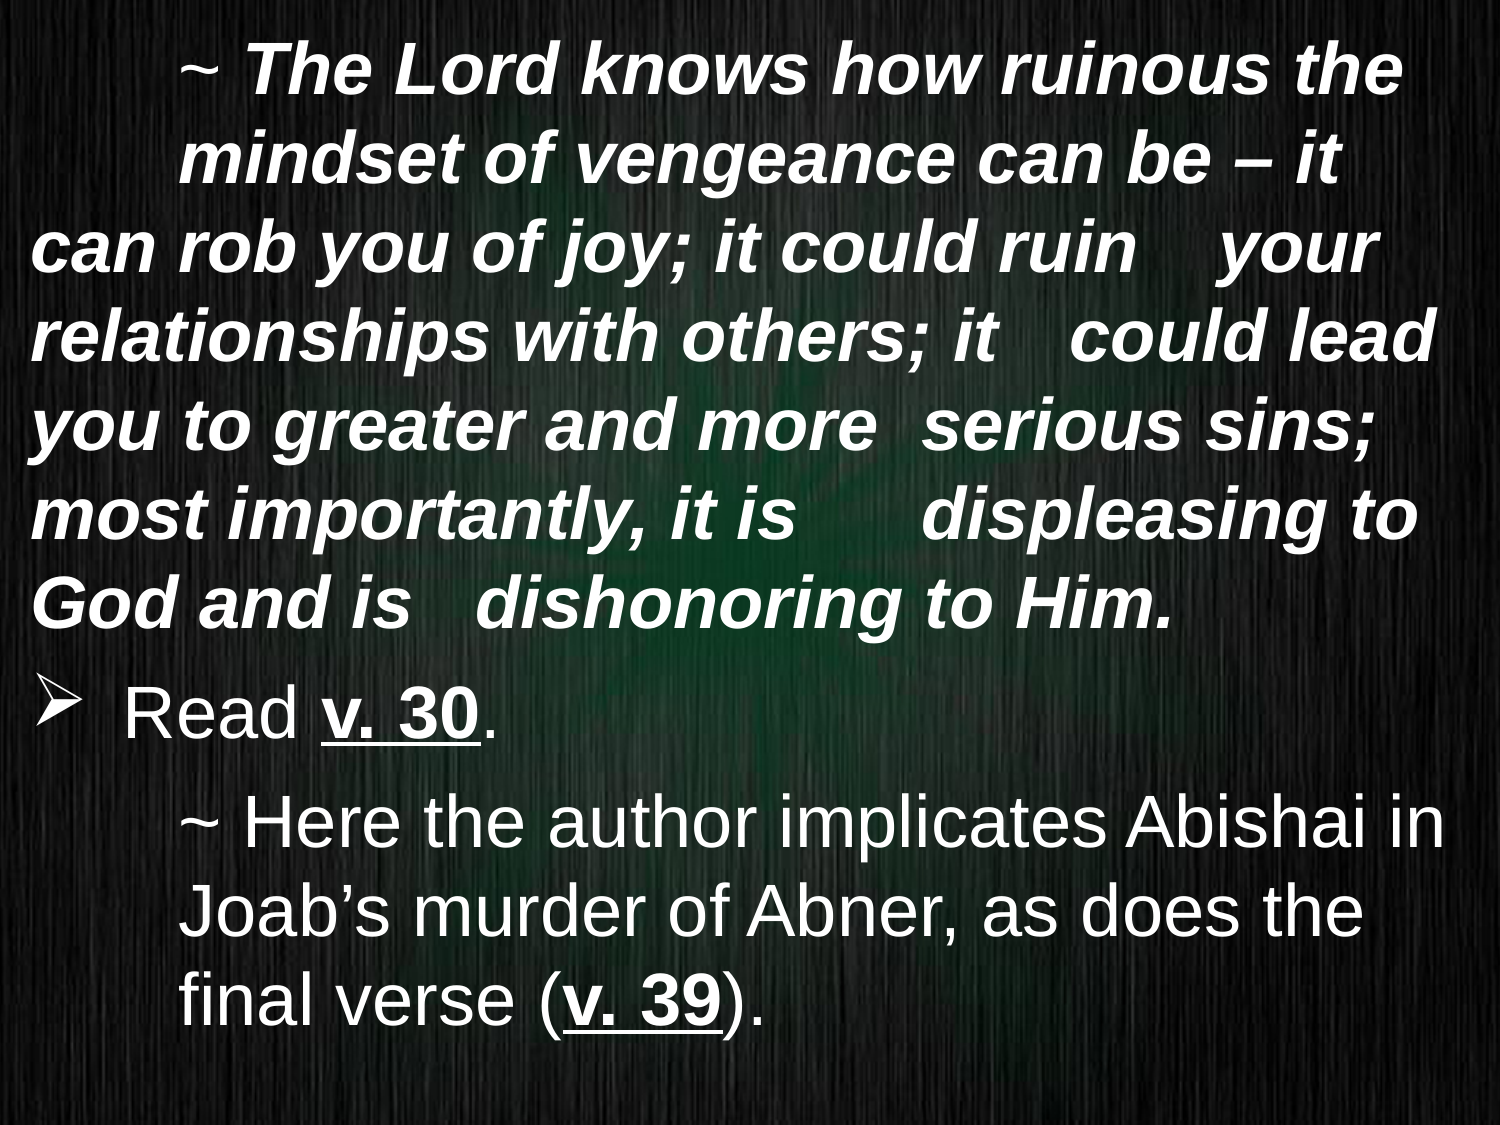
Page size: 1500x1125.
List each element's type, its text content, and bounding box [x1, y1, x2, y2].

picture [0, 0, 1500, 1125]
subtitle ~ The Lord knows how ruinous the mindset of vengeance can be – it can rob you of joy; it could ruin your relationships with others; it could lead you to greater and more serious sins; most importantly, it is displeasing to God and is dishonoring to Him. Read v. 30. ~ Here the author implicates Abishai in Joab’s murder of Abner, as does the final verse (v. 39). [15, 12, 1485, 1112]
